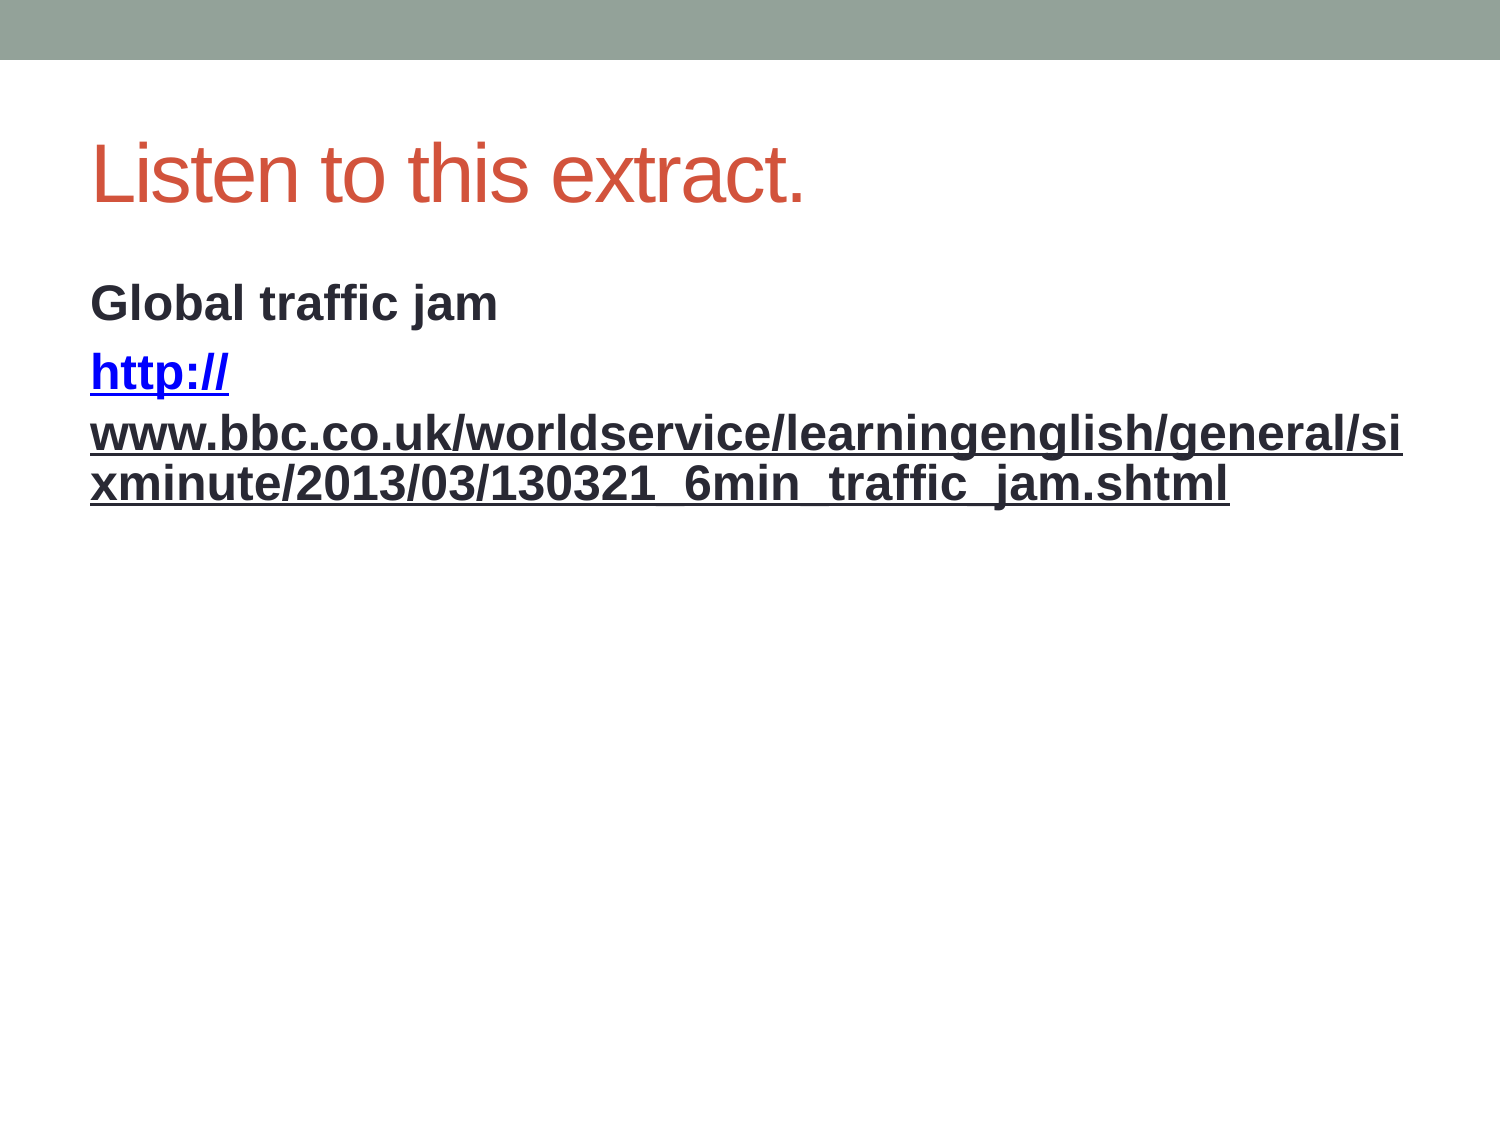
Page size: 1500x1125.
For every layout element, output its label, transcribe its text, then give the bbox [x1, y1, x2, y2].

title Listen to this extract. [75, 87, 1425, 250]
list Global traffic jam http://www.bbc.co.uk/worldservice/learningenglish/general/sixminute/2013/03/130321_6min_traffic_jam.shtml [75, 262, 1425, 1063]
